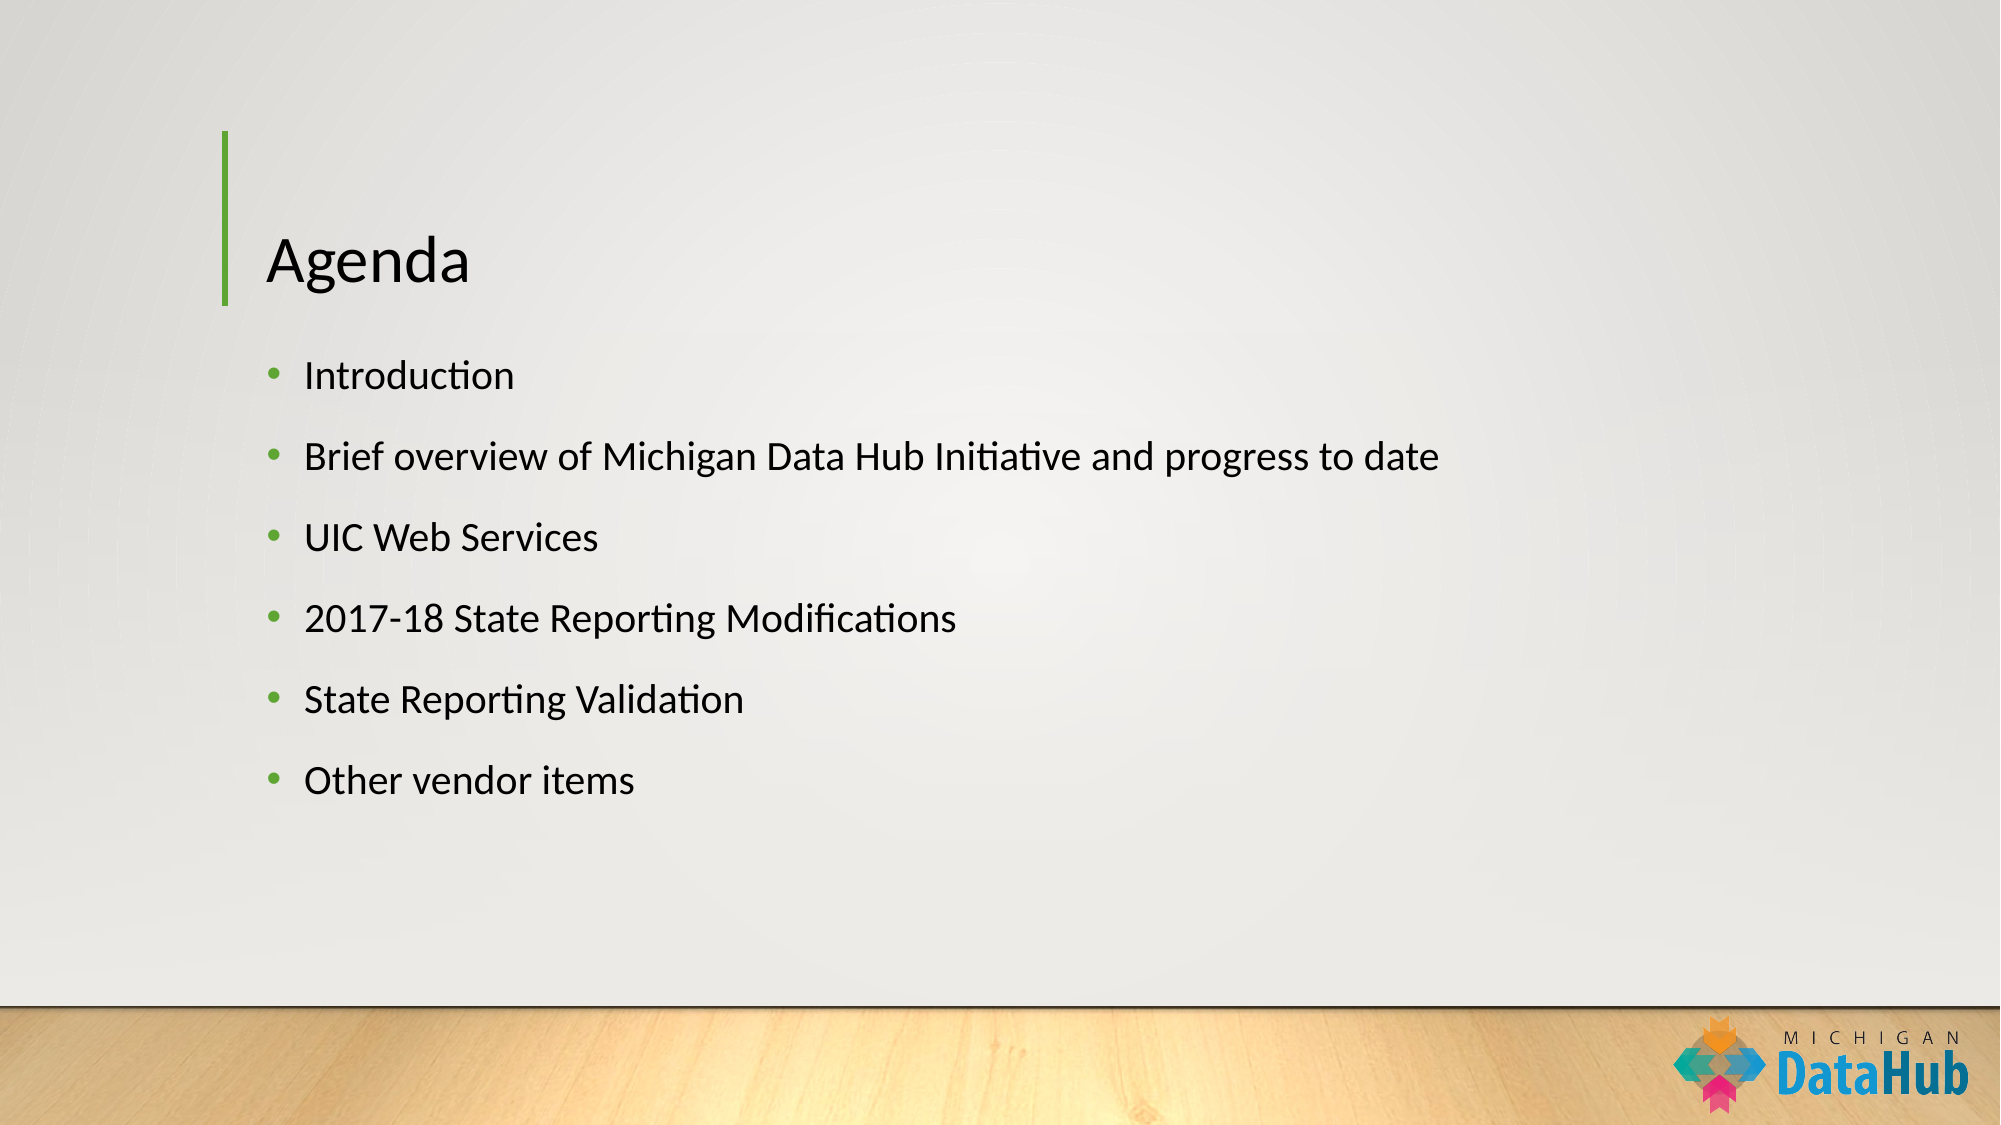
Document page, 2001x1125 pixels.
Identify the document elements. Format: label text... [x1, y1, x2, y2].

title Agenda [251, 131, 1814, 305]
list Introduction Brief overview of Michigan Data Hub Initiative and progress to date UIC Web Services 2017-18 State Reporting Modifications State Reporting Validation Other vendor items [251, 330, 1814, 897]
picture [0, 1006, 2000, 1125]
